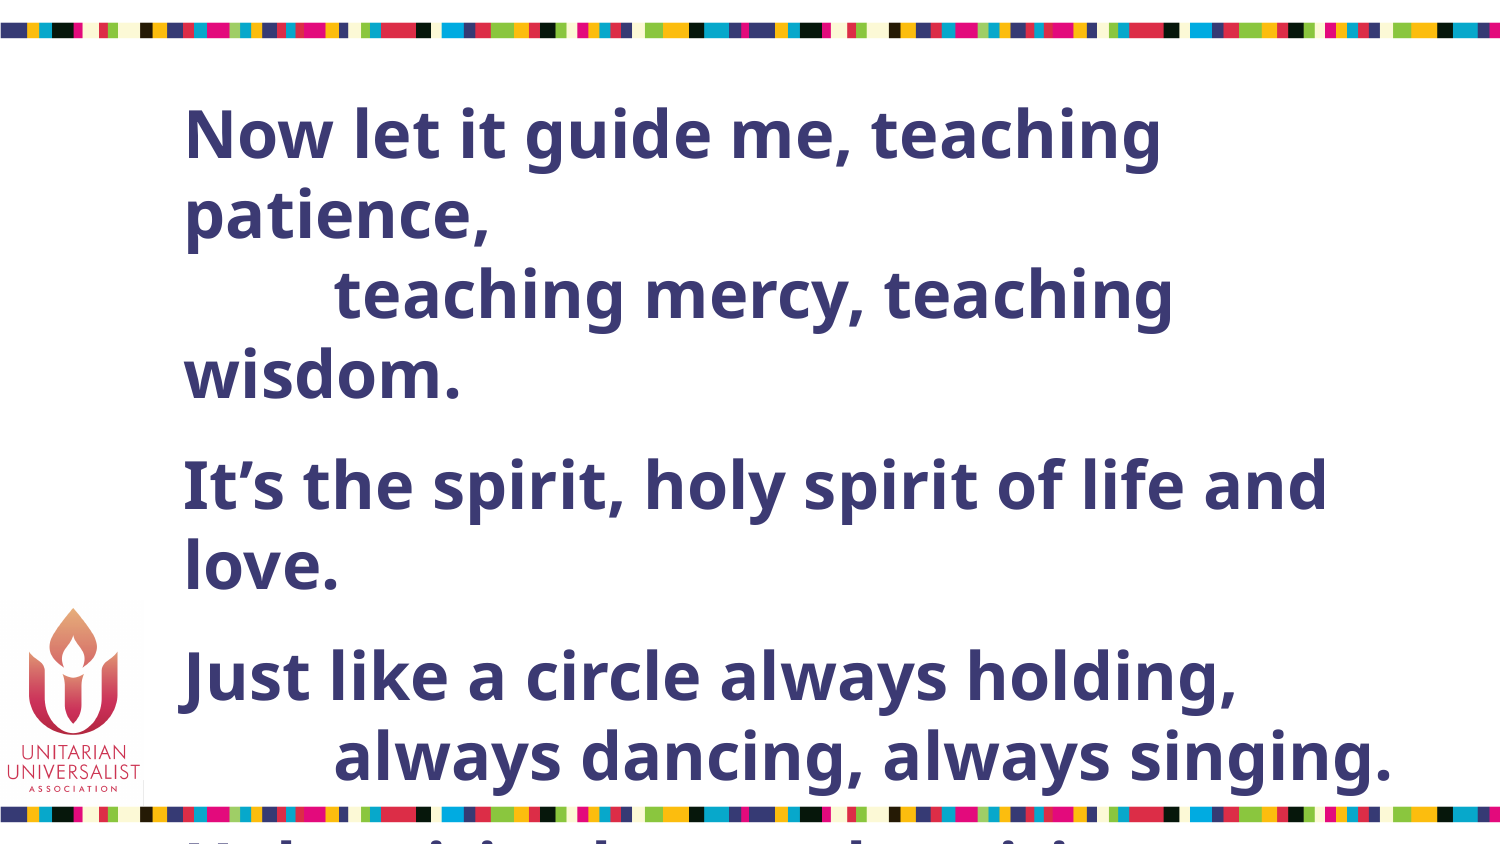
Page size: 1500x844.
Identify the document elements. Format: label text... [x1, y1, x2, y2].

text_box Now let it guide me, teaching patience, teaching mercy, teaching wisdom. It’s the spirit, holy spirit of life and love. Just like a circle always holding, always dancing, always singing. Holy spirit, the gentle spirit of life and love, of life and love. [168, 76, 1486, 805]
picture [0, 600, 1500, 824]
picture [0, 22, 1500, 40]
text_box Now let it guide me, teaching patience, teaching mercy, teaching wisdom. It’s the spirit, holy spirit of life and love. Just like a circle always holding, always dancing, always singing. Holy spirit, the gentle spirit of life and love, of life and love. [168, 832, 1486, 844]
